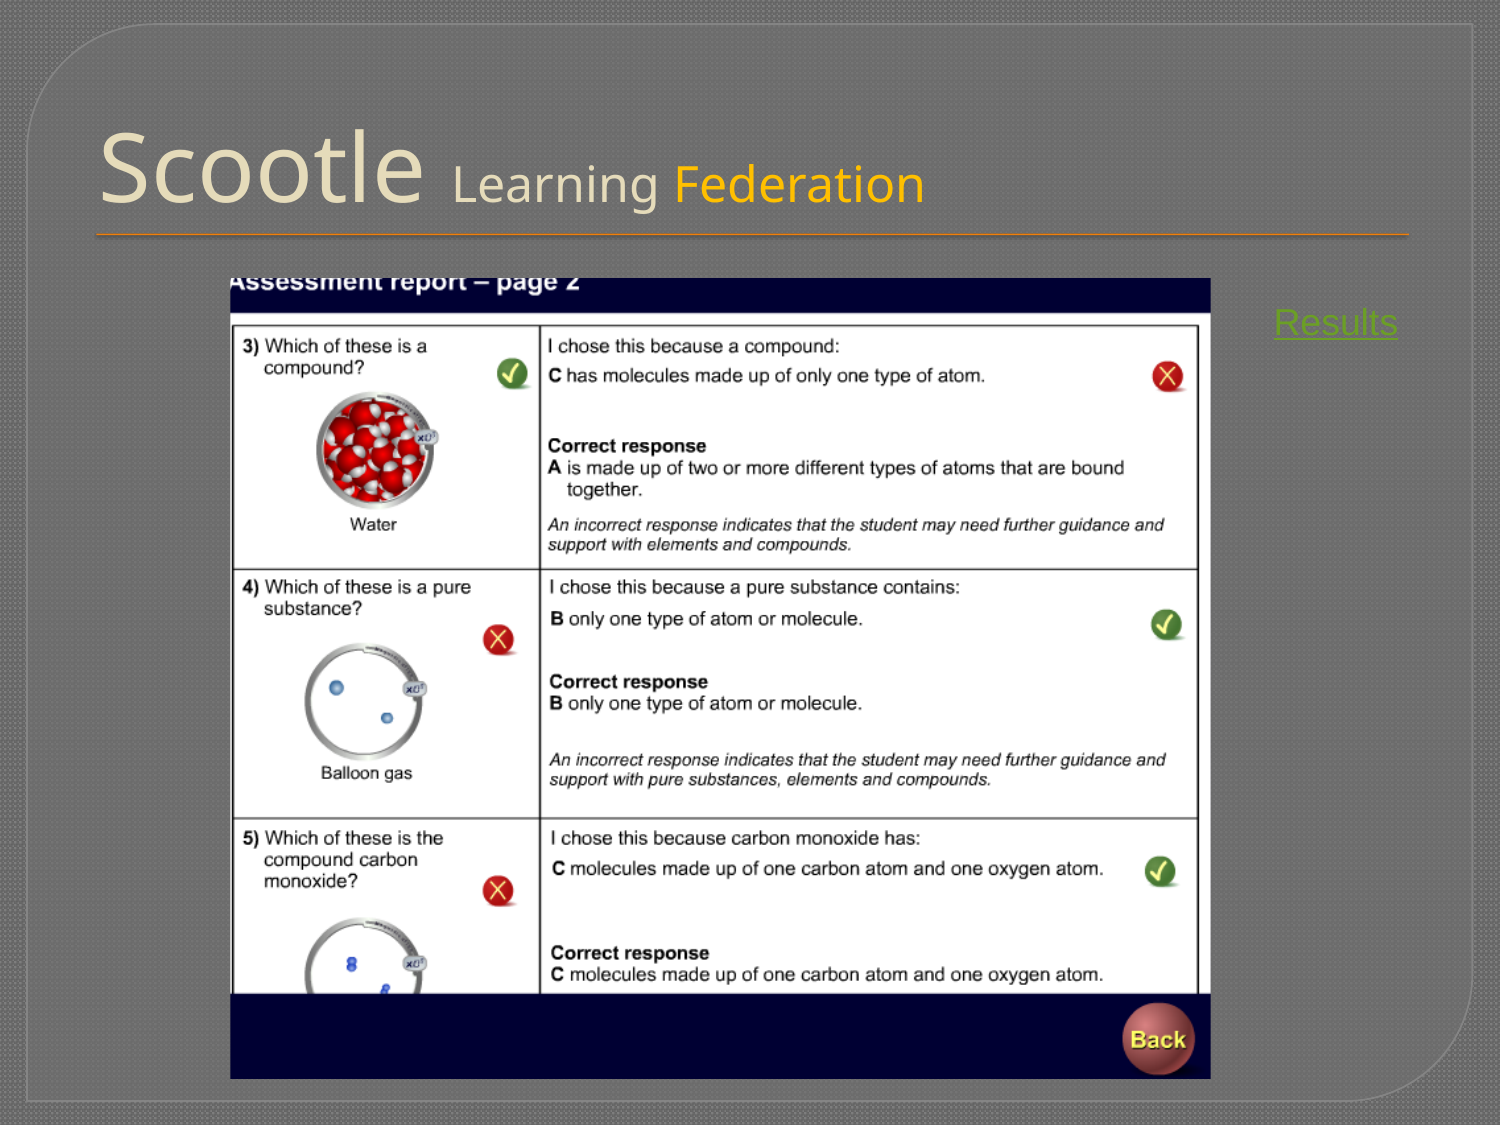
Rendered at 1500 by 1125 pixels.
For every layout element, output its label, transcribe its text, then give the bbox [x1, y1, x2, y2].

picture [229, 278, 1211, 1079]
title Scootle Learning Federation [75, 41, 1425, 230]
text_box Results [1258, 290, 1414, 351]
